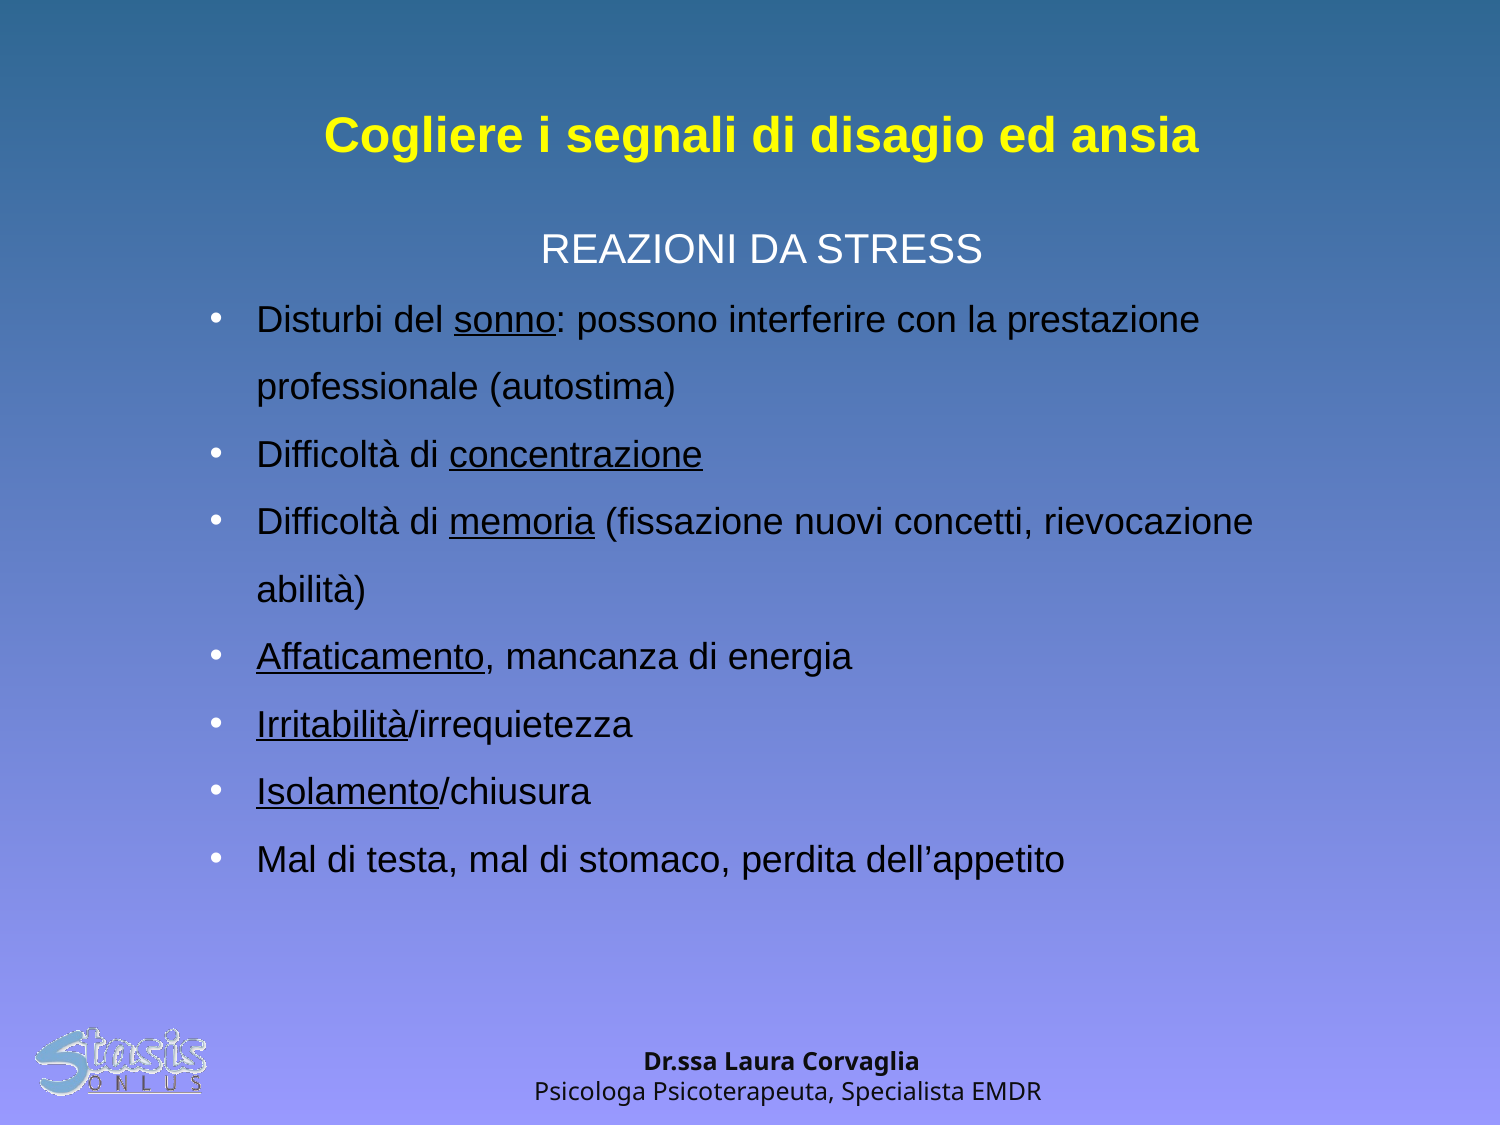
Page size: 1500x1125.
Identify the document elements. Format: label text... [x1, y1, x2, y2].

text_box Cogliere i segnali di disagio ed ansia REAZIONI DA STRESS Disturbi del sonno: possono interferire con la prestazione professionale (autostima) Difficoltà di concentrazione Difficoltà di memoria (fissazione nuovi concetti, rievocazione abilità) Affaticamento, mancanza di energia Irritabilità/irrequietezza Isolamento/chiusura Mal di testa, mal di stomaco, perdita dell’appetito [194, 94, 1329, 1023]
picture [24, 981, 227, 1125]
text_box Dr.ssa Laura Corvaglia Psicologa Psicoterapeuta, Specialista EMDR [396, 1022, 1167, 1125]
